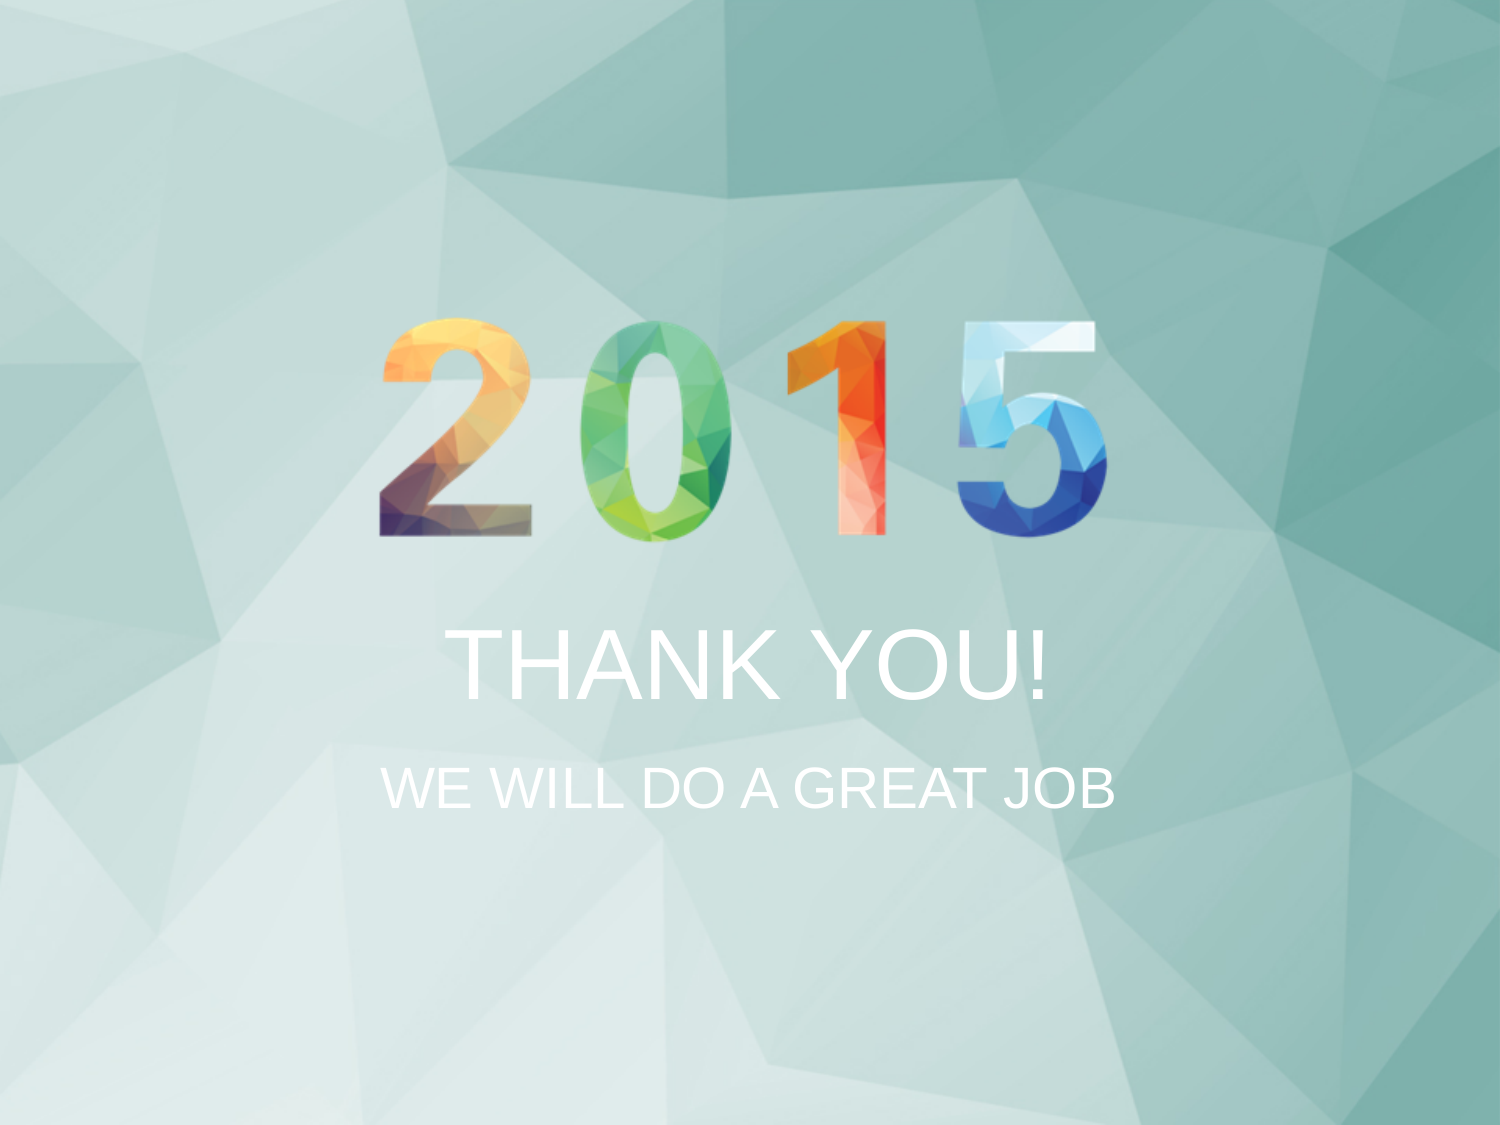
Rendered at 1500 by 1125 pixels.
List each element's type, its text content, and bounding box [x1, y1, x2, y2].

picture [0, 0, 1500, 1125]
title THANK YOU! [93, 577, 1404, 742]
subtitle WE WILL DO A GREAT JOB [93, 742, 1404, 922]
